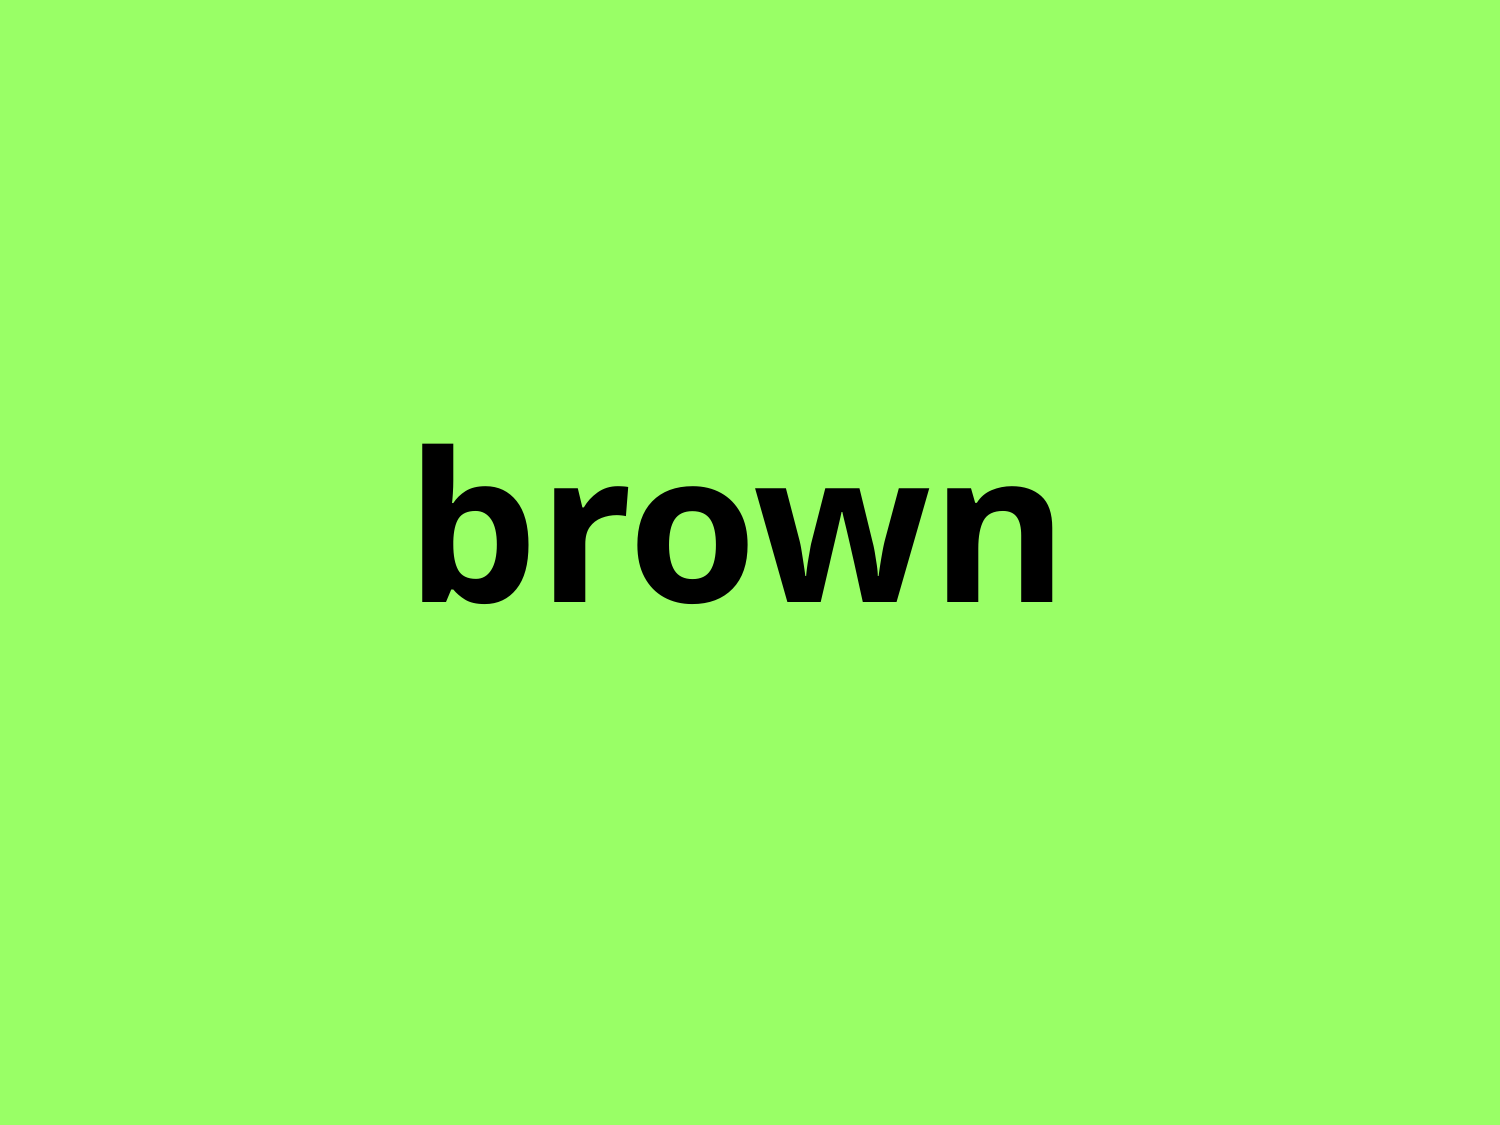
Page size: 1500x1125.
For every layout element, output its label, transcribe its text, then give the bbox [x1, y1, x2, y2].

title brown [99, 424, 1376, 613]
